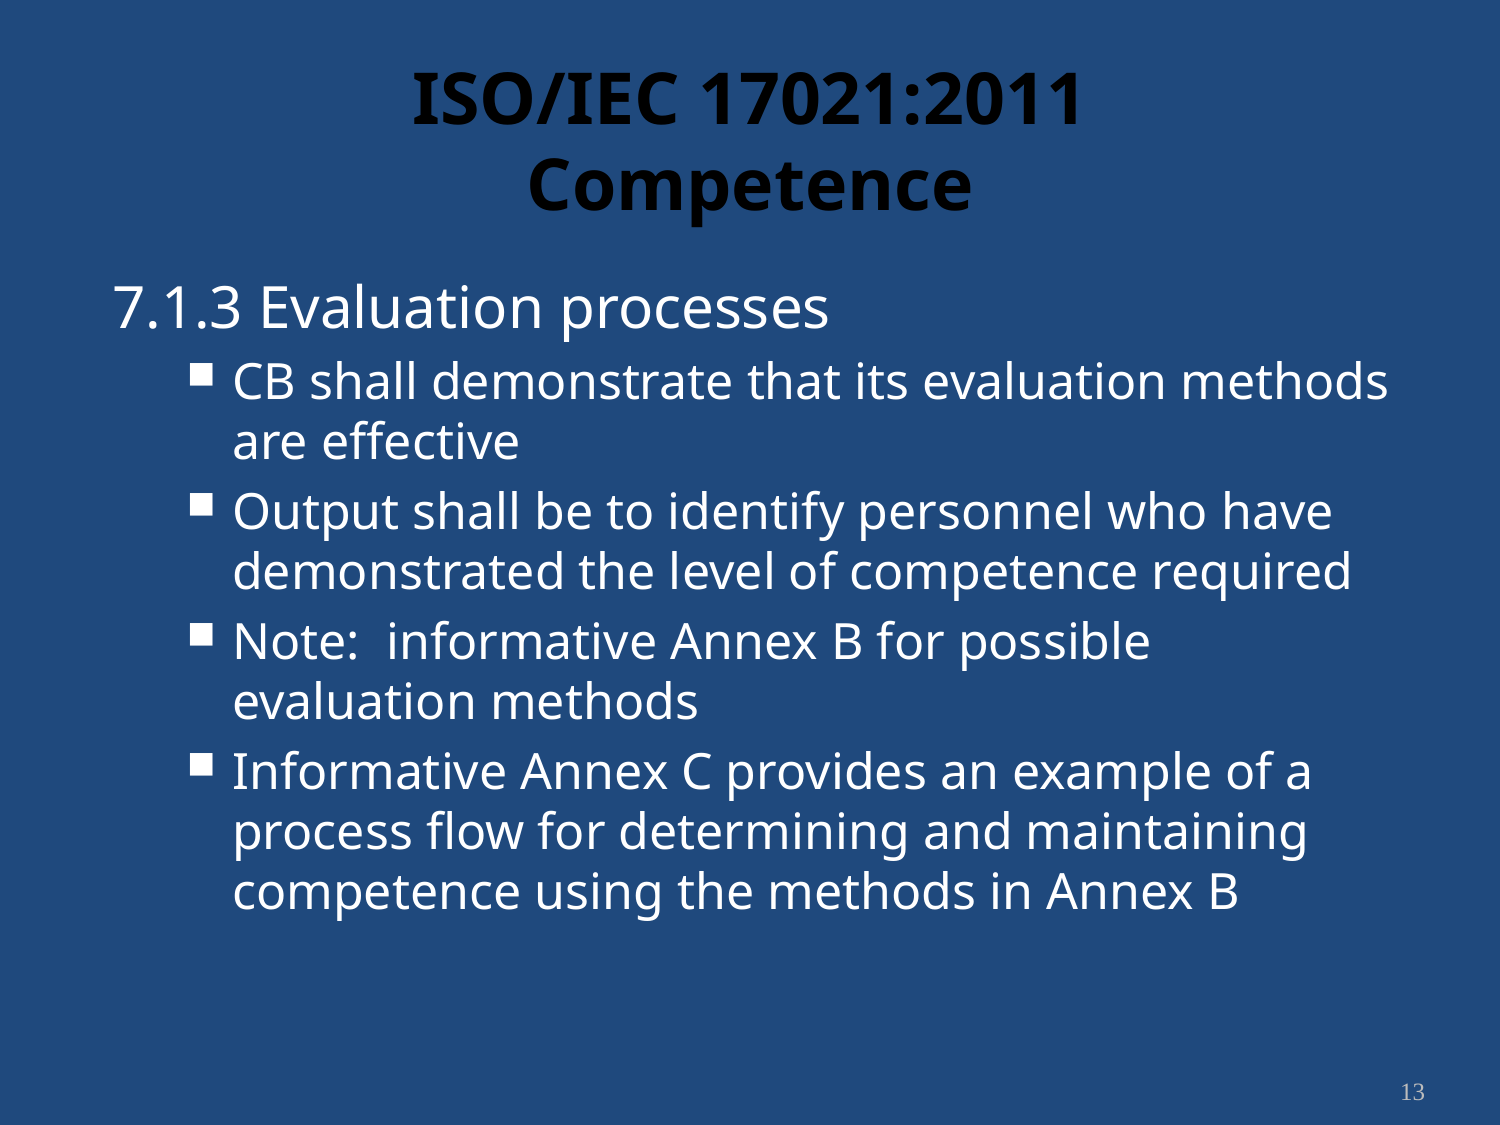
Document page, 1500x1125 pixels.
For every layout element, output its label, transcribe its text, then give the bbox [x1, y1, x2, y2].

slide_number 13 [1299, 1052, 1425, 1113]
list 7.1.3 Evaluation processes CB shall demonstrate that its evaluation methods are effective Output shall be to identify personnel who have demonstrated the level of competence required Note: informative Annex B for possible evaluation methods Informative Annex C provides an example of a process flow for determining and maintaining competence using the methods in Annex B [75, 262, 1425, 1035]
title ISO/IEC 17021:2011 Competence [75, 45, 1425, 233]
